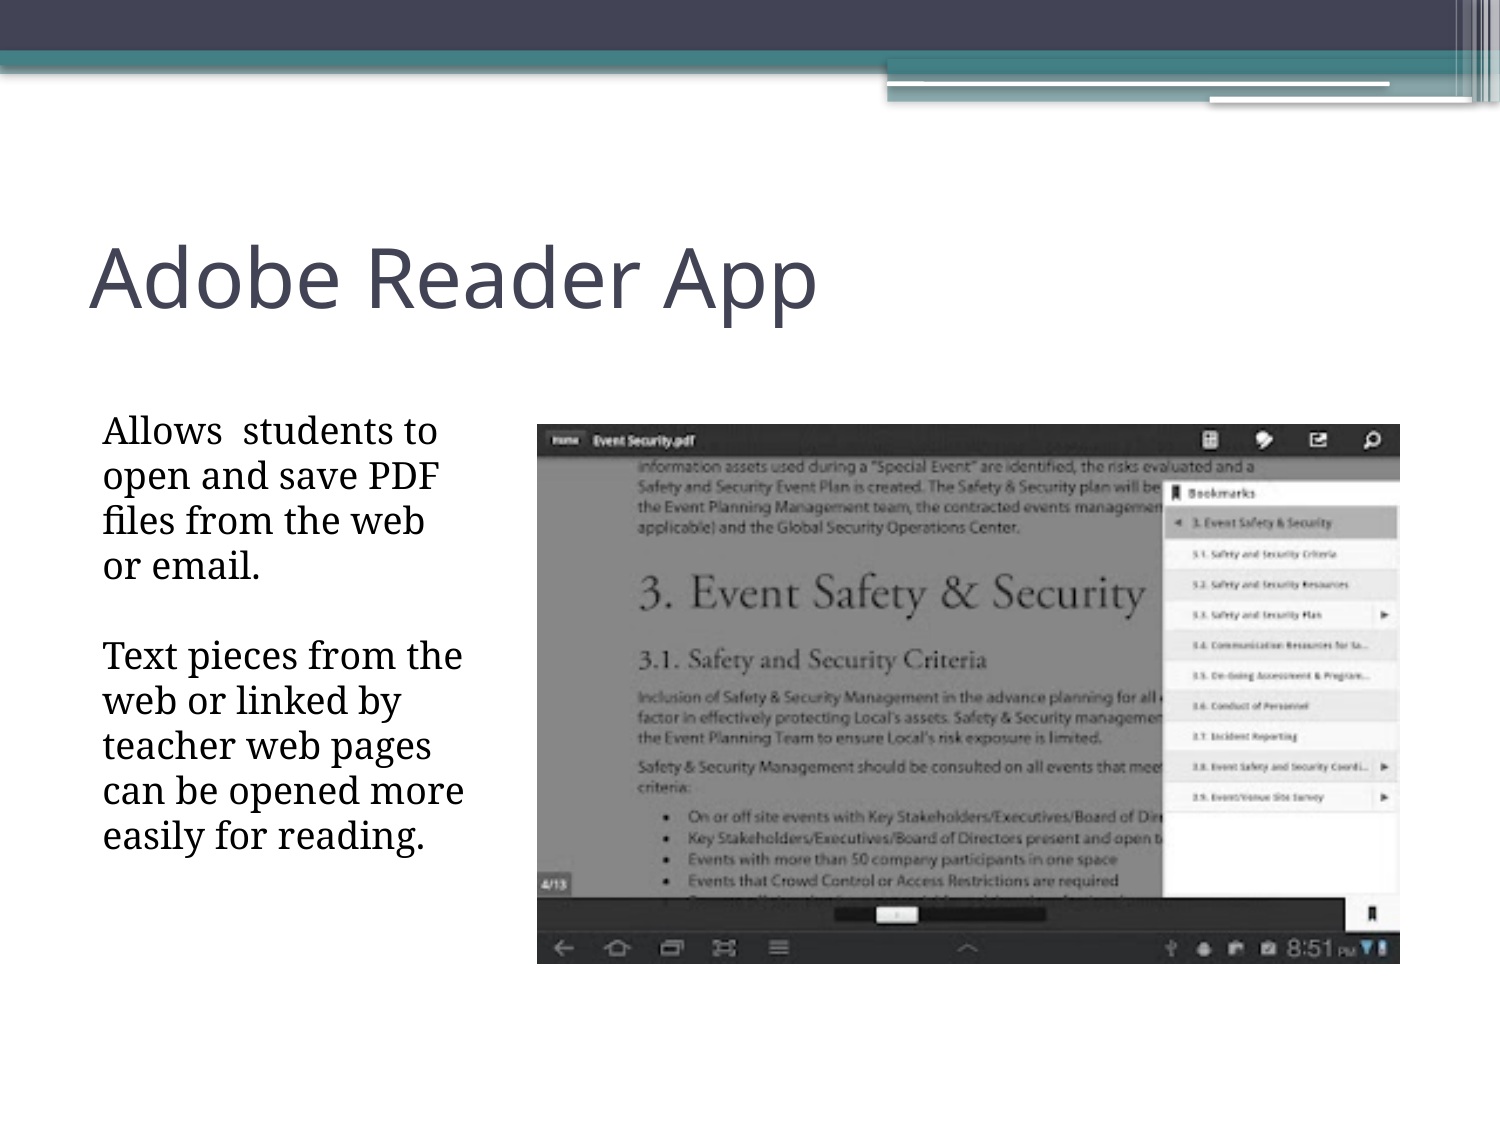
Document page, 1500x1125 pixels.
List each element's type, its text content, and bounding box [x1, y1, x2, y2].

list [537, 424, 1401, 965]
text_box Allows students to open and save PDF files from the web or email. Text pieces from the web or linked by teacher web pages can be opened more easily for reading. [87, 399, 488, 865]
title Adobe Reader App [75, 187, 1425, 363]
